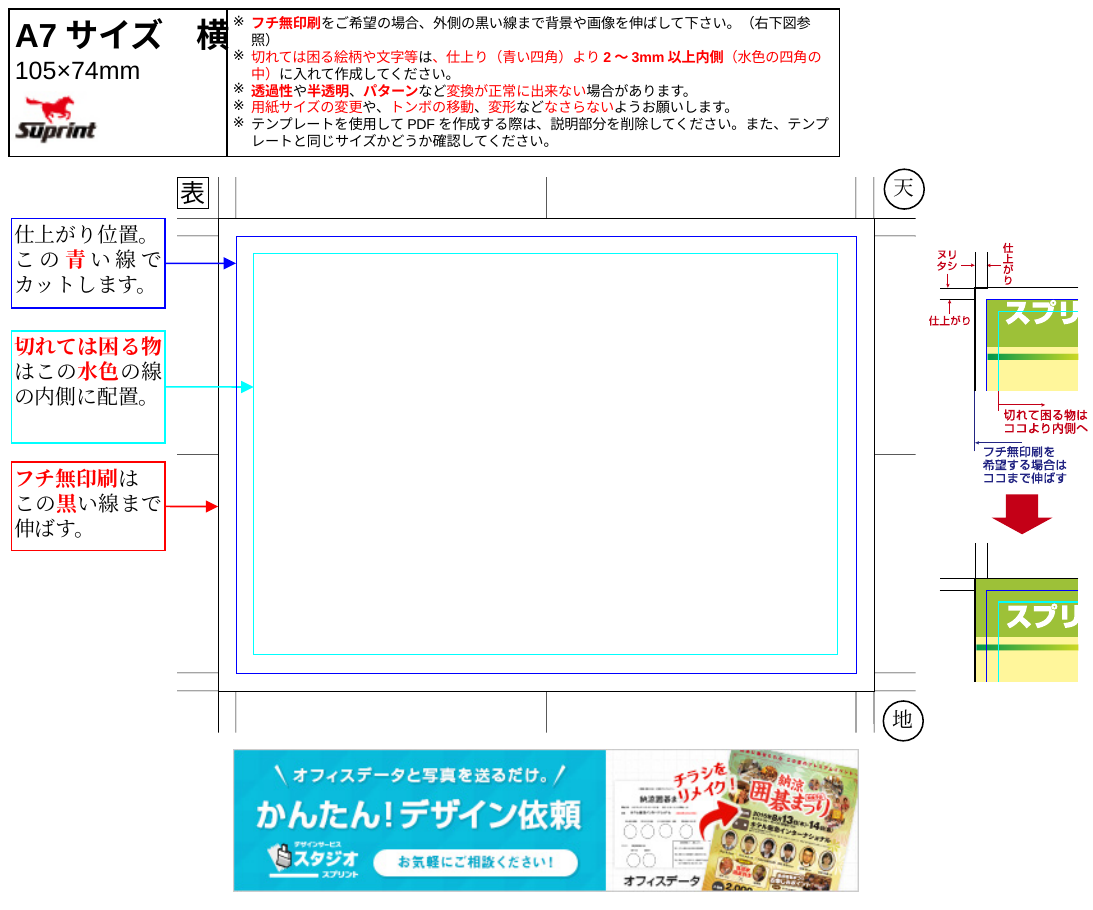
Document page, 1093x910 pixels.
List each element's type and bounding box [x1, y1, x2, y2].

picture [11, 91, 101, 148]
picture [233, 749, 859, 892]
